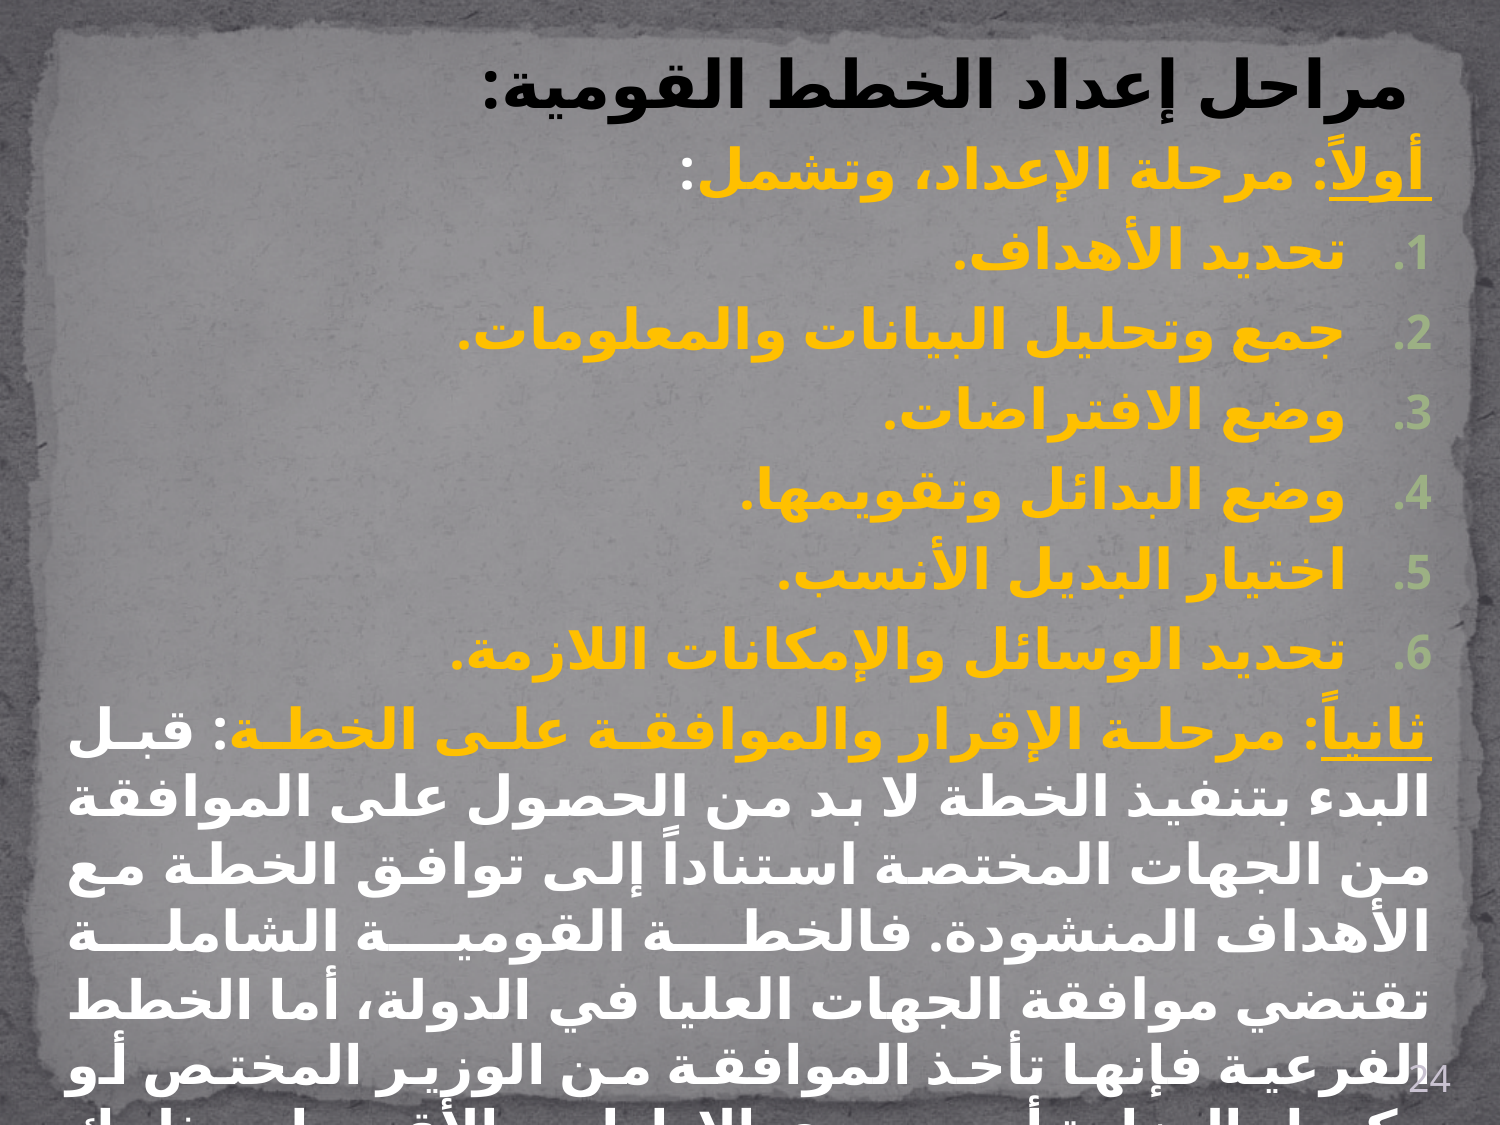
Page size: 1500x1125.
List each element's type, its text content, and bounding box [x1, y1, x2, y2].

title مراحل إعداد الخطط القومية: [74, 0, 1425, 129]
list أولاً: مرحلة الإعداد، وتشمل: تحديد الأهداف. جمع وتحليل البيانات والمعلومات. وضع الافتراضات. وضع البدائل وتقويمها. اختيار البديل الأنسب. تحديد الوسائل والإمكانات اللازمة. ثانياً: مرحلة الإقرار والموافقة على الخطة: قبل البدء بتنفيذ الخطة لا بد من الحصول على الموافقة من الجهات المختصة استناداً إلى توافق الخطة مع الأهداف المنشودة. فالخطة القومية الشاملة تقتضي موافقة الجهات العليا في الدولة، أما الخطط الفرعية فإنها تأخذ الموافقة من الوزير المختص أو وكيل الوزارة أو مديري الإدارات والأقسام وذلك بحسب مستوى الخطة. [51, 125, 1447, 1047]
slide_number 24 [1379, 1042, 1480, 1118]
